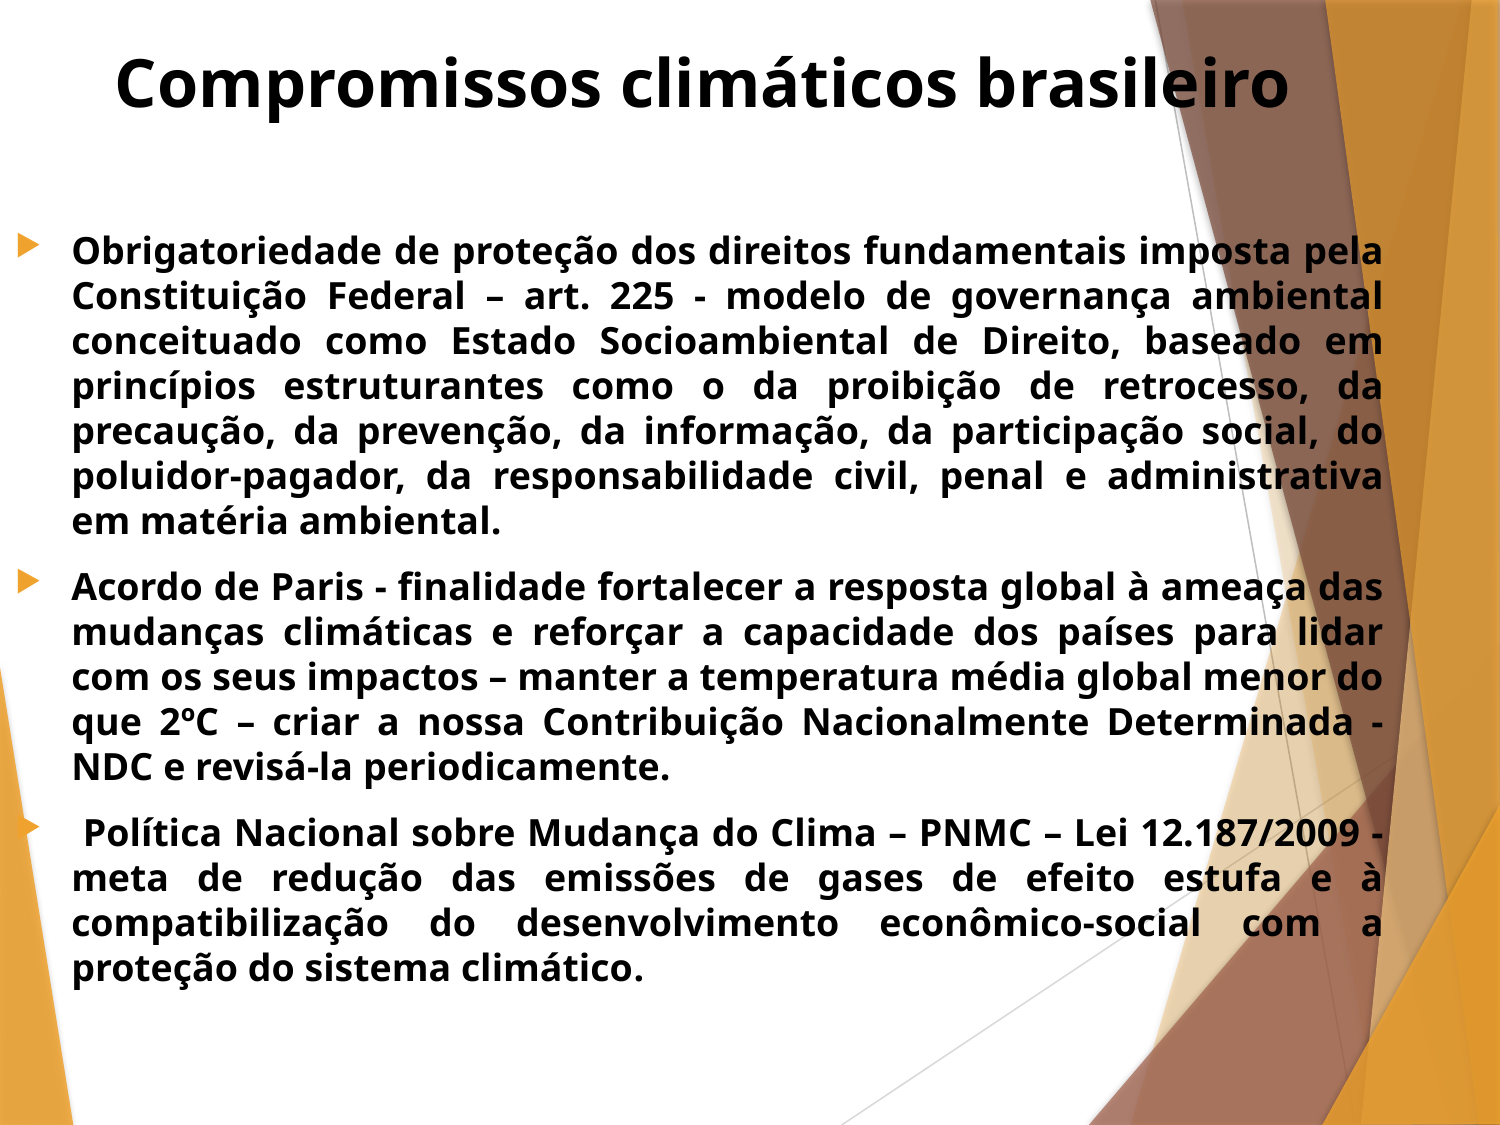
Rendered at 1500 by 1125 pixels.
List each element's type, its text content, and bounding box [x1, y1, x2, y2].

title Compromissos climáticos brasileiro [99, 33, 1319, 219]
list Obrigatoriedade de proteção dos direitos fundamentais imposta pela Constituição Federal – art. 225 - modelo de governança ambiental conceituado como Estado Socioambiental de Direito, baseado em princípios estruturantes como o da proibição de retrocesso, da precaução, da prevenção, da informação, da participação social, do poluidor-pagador, da responsabilidade civil, penal e administrativa em matéria ambiental. Acordo de Paris - finalidade fortalecer a resposta global à ameaça das mudanças climáticas e reforçar a capacidade dos países para lidar com os seus impactos – manter a temperatura média global menor do que 2ºC – criar a nossa Contribuição Nacionalmente Determinada - NDC e revisá-la periodicamente. Política Nacional sobre Mudança do Clima – PNMC – Lei 12.187/2009 - meta de redução das emissões de gases de efeito estufa e à compatibilização do desenvolvimento econômico-social com a proteção do sistema climático. [0, 219, 1400, 1108]
